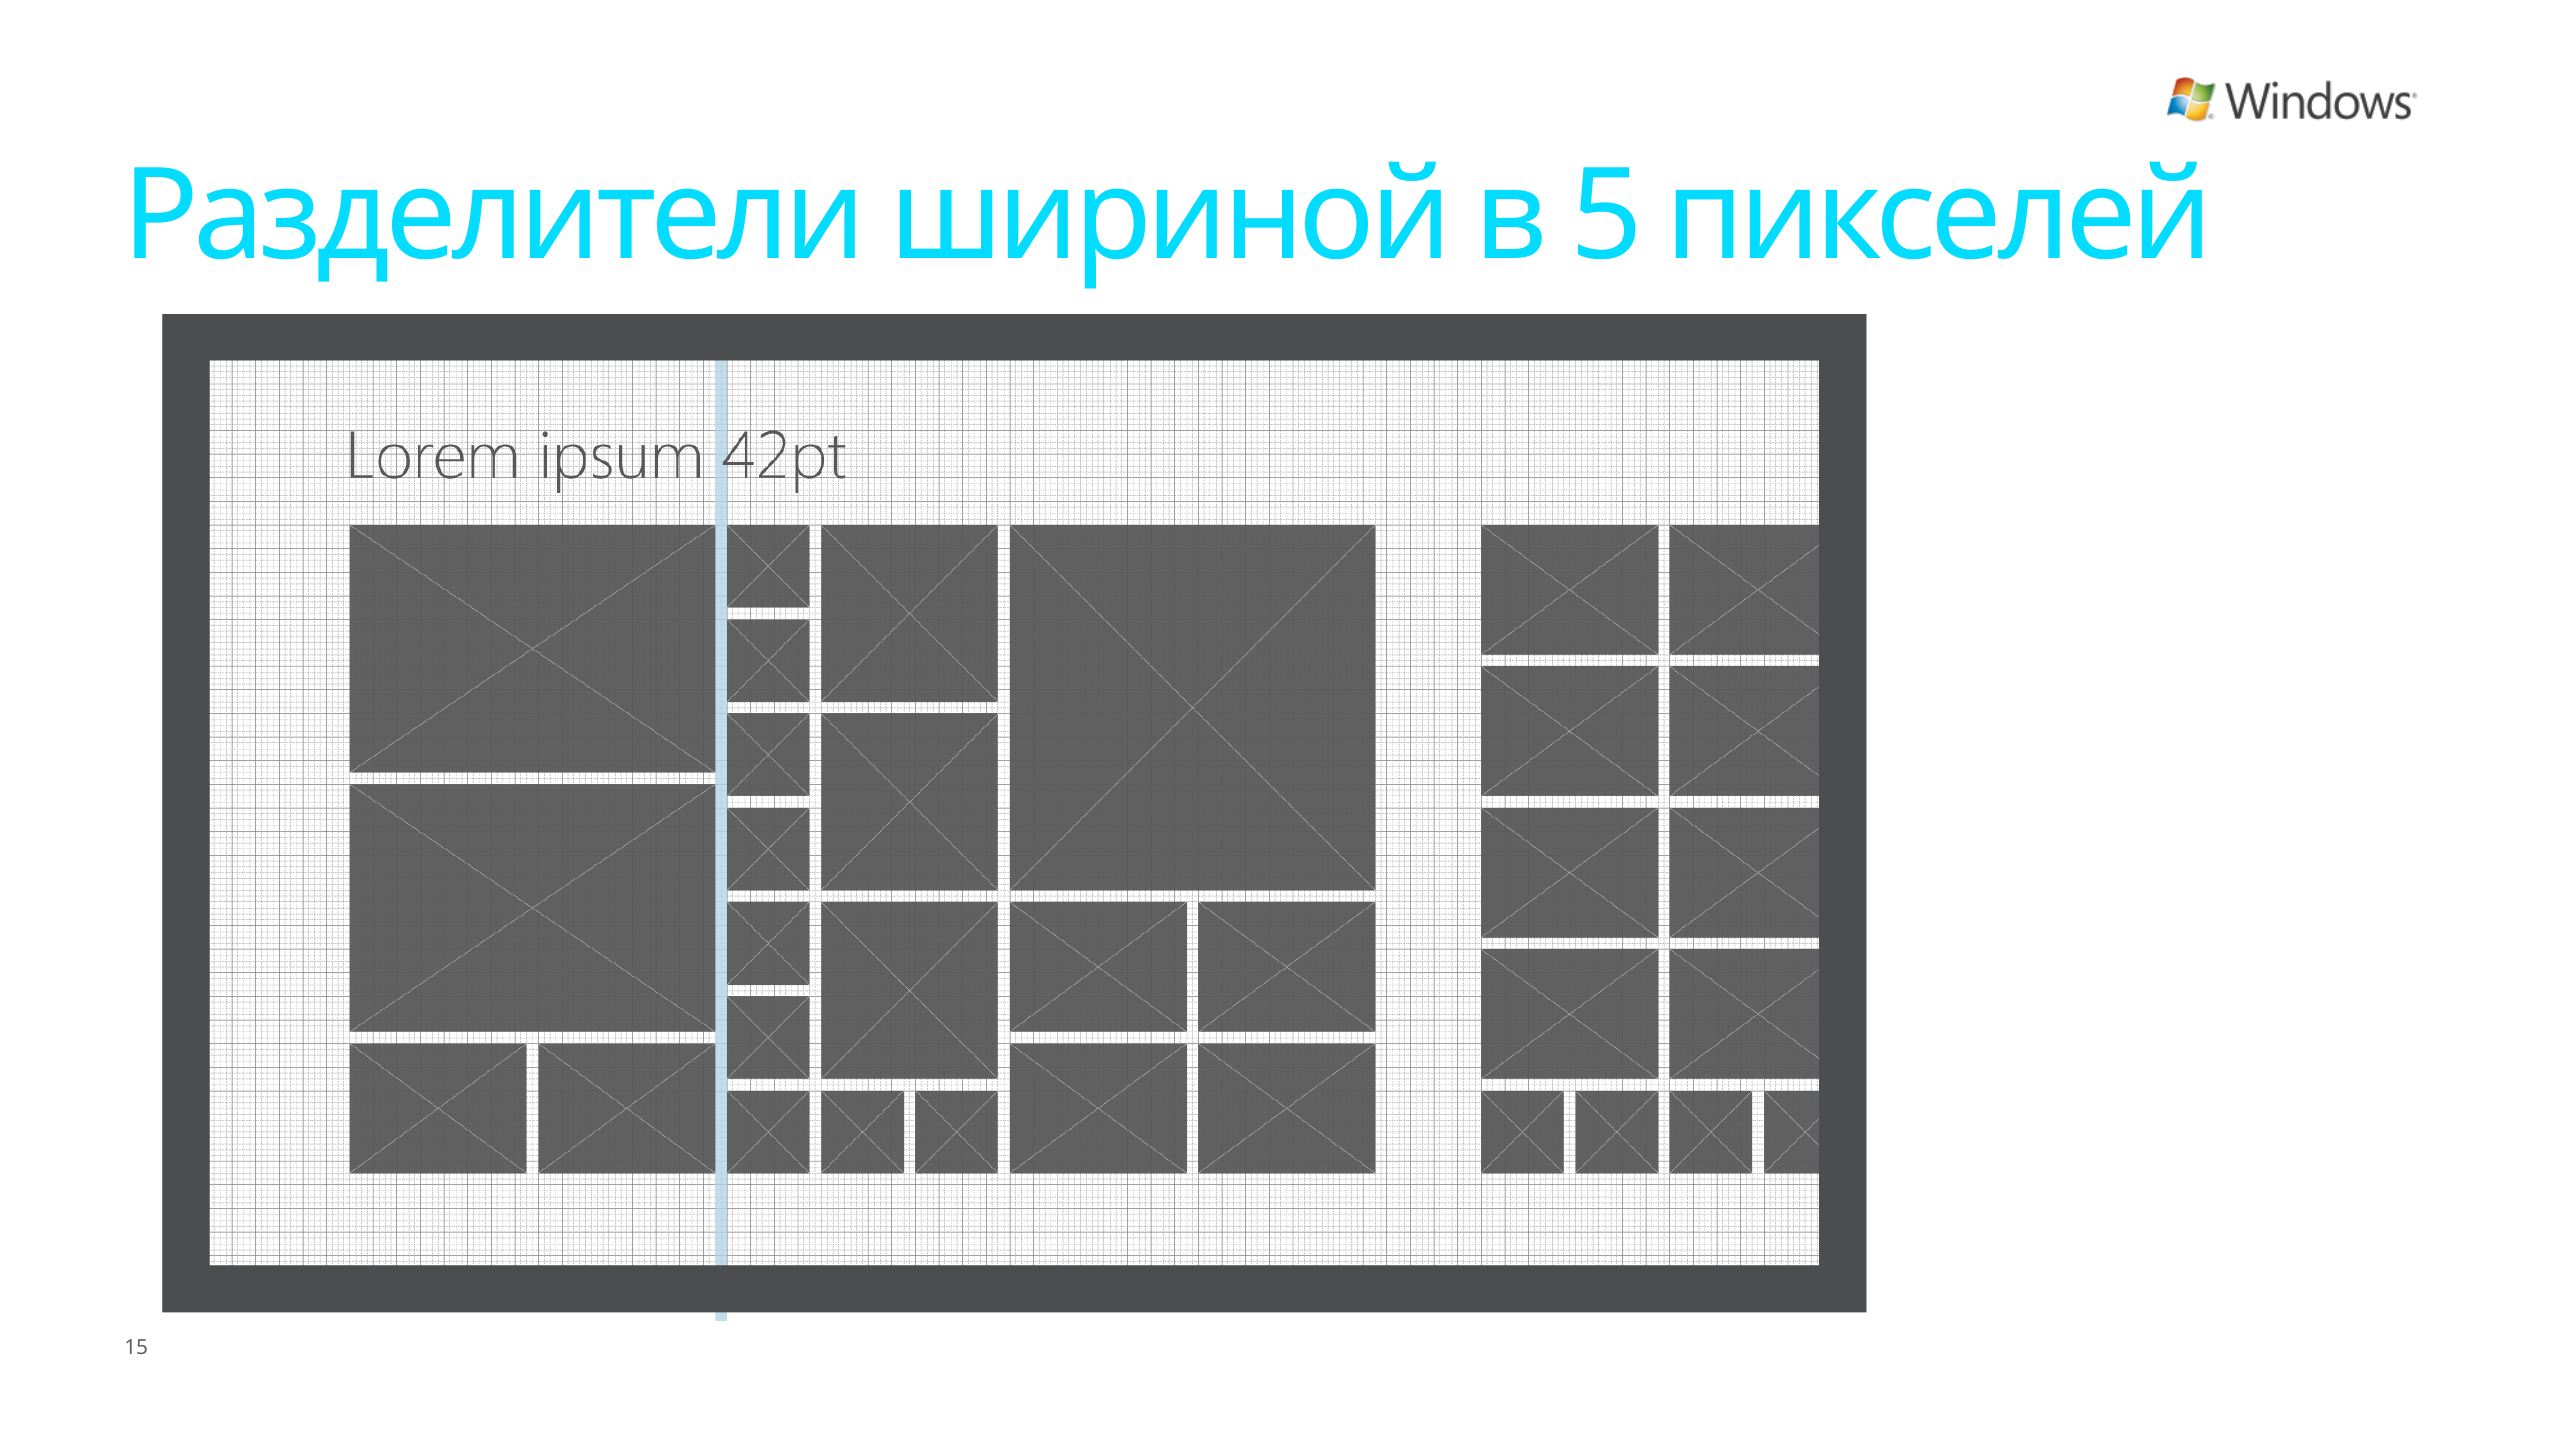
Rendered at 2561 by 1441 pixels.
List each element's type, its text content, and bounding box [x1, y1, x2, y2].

picture [130, 314, 1888, 1321]
title Разделители шириной в 5 пикселей [122, 48, 2465, 286]
